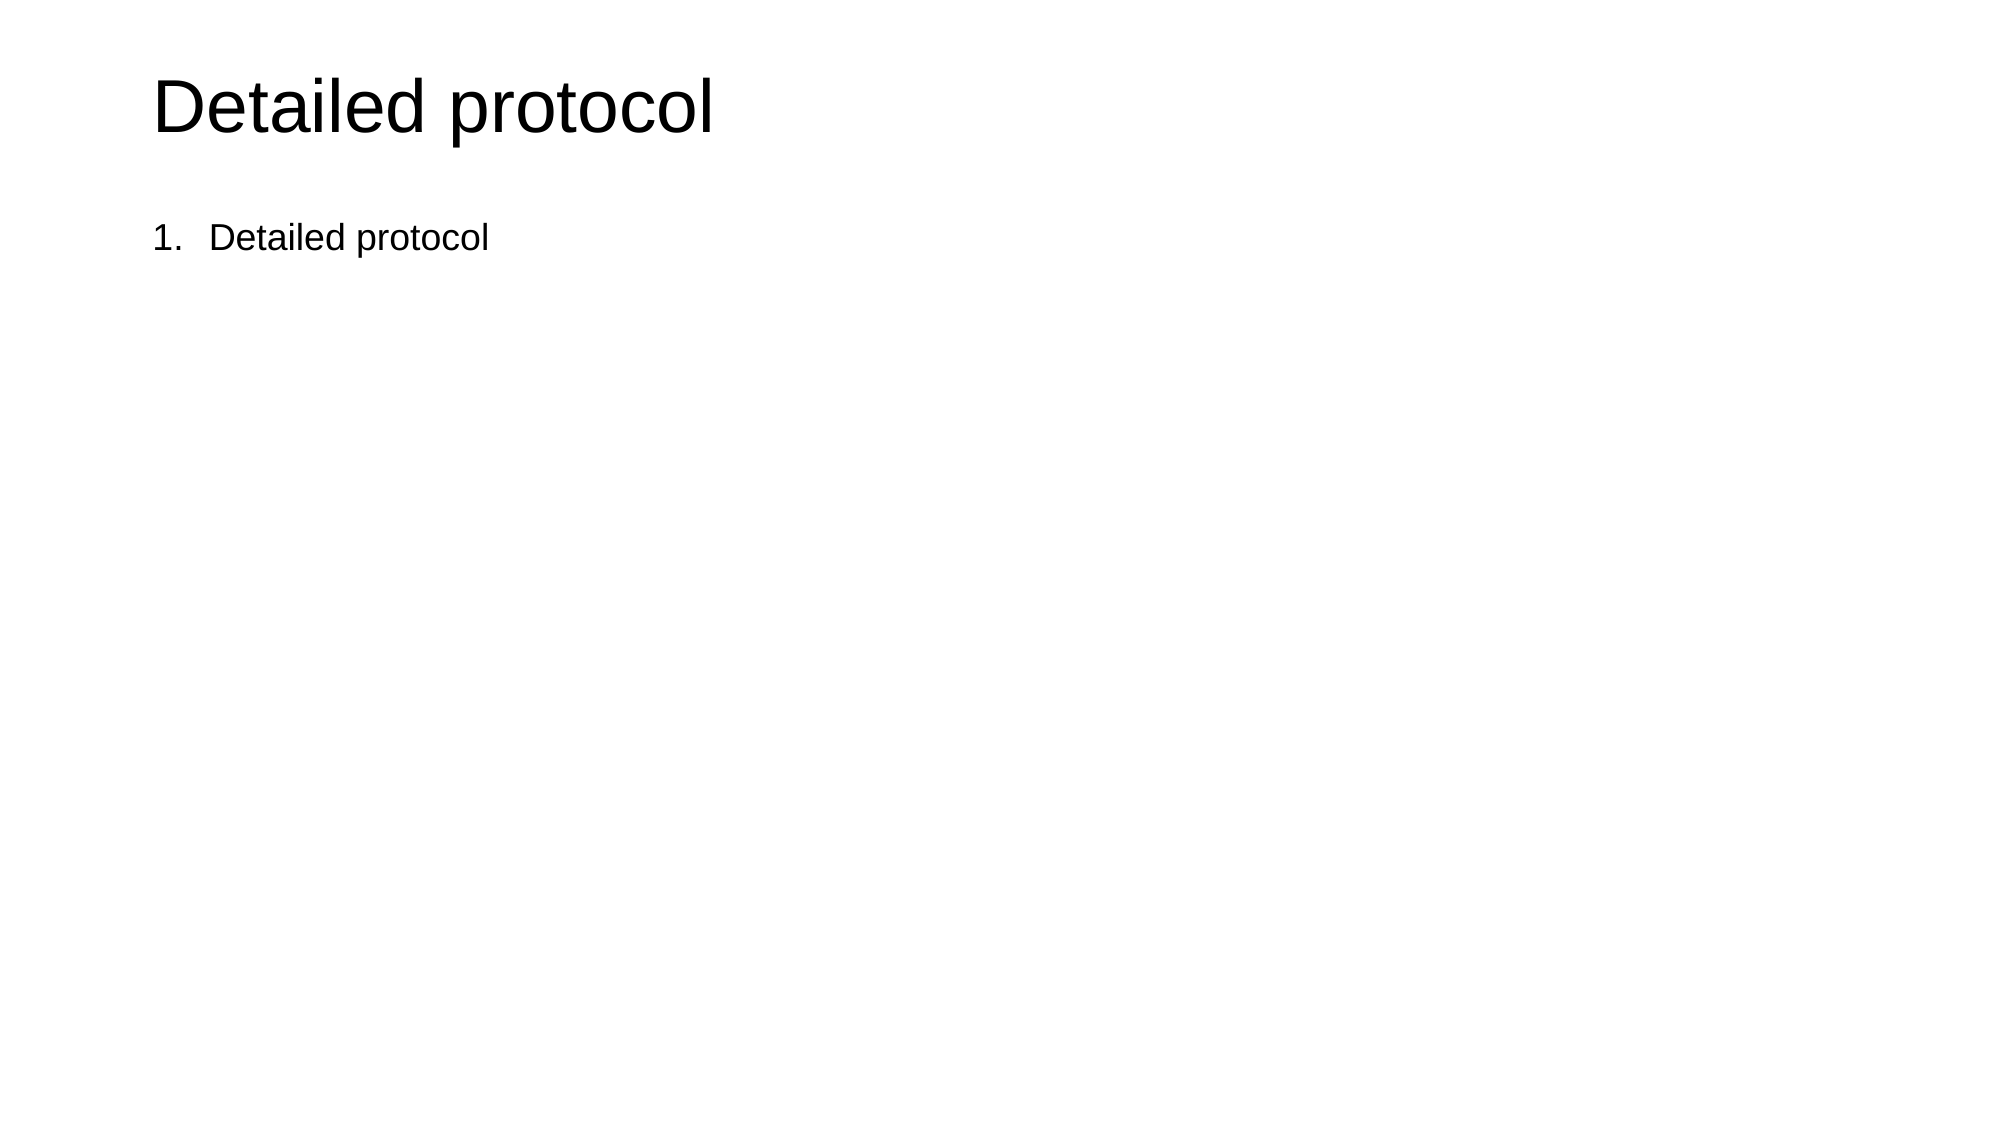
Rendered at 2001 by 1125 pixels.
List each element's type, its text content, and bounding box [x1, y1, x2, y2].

list Detailed protocol [137, 210, 1863, 1125]
title Detailed protocol [137, 0, 1863, 210]
